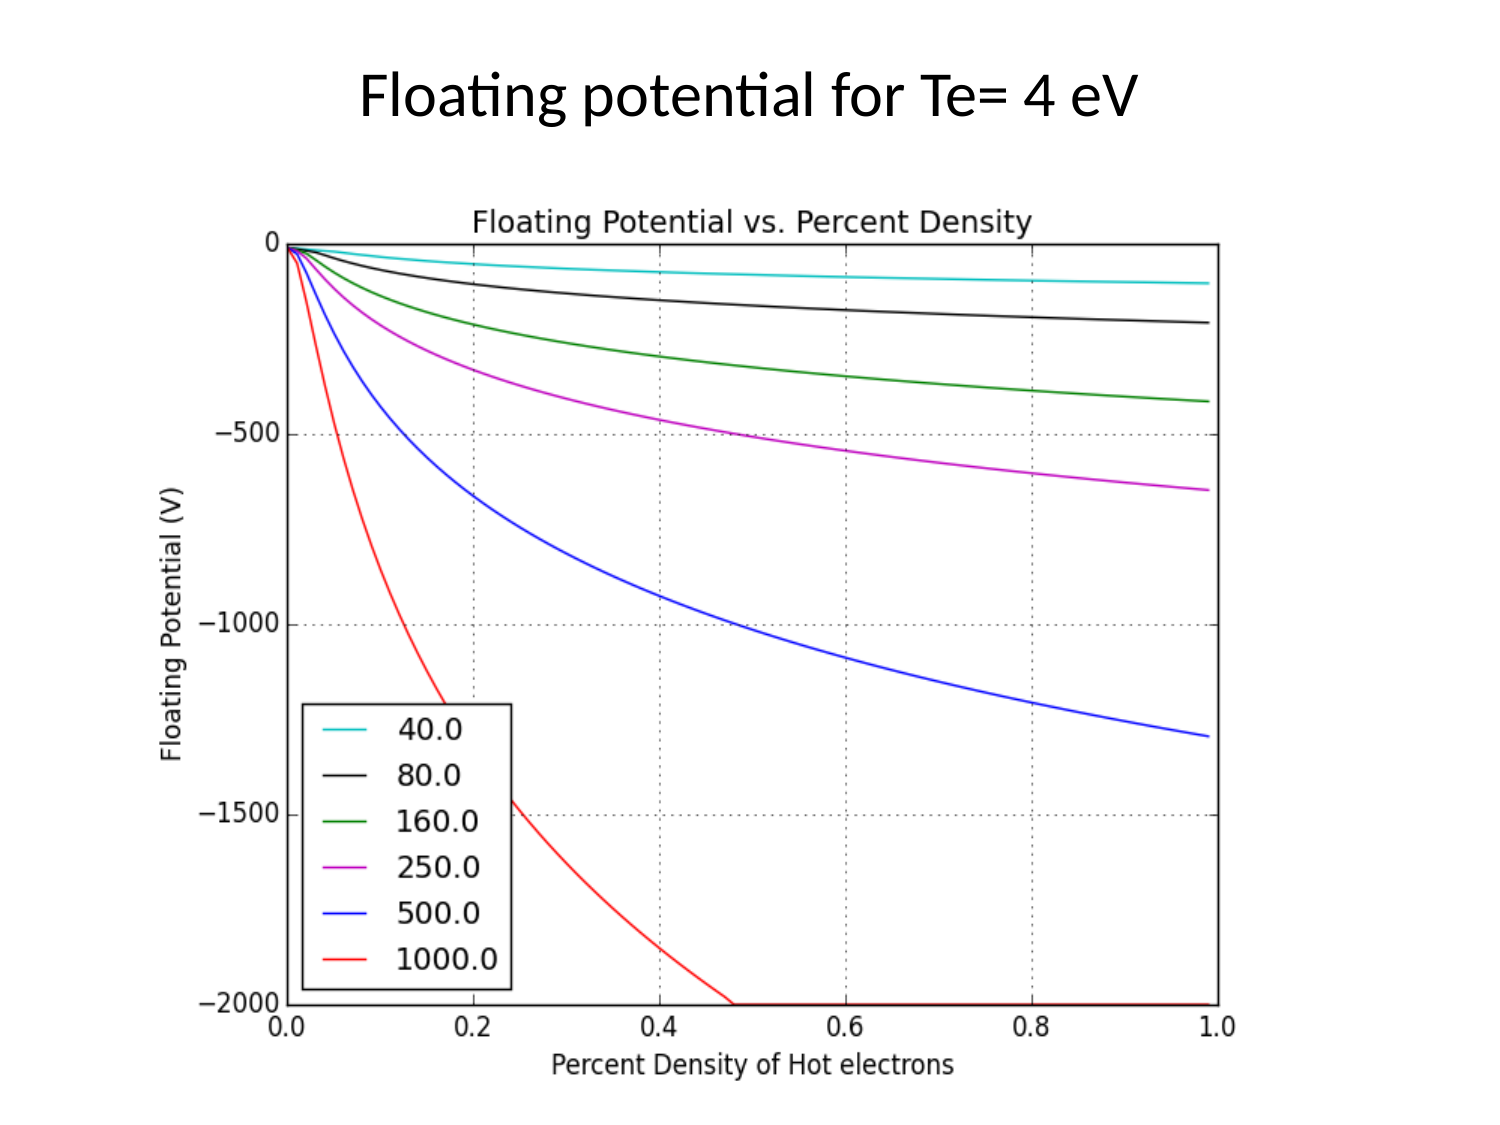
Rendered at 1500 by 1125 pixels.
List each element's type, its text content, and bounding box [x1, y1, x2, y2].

title Floating potential for Te= 4 eV [75, 45, 1425, 138]
picture [137, 149, 1338, 1101]
